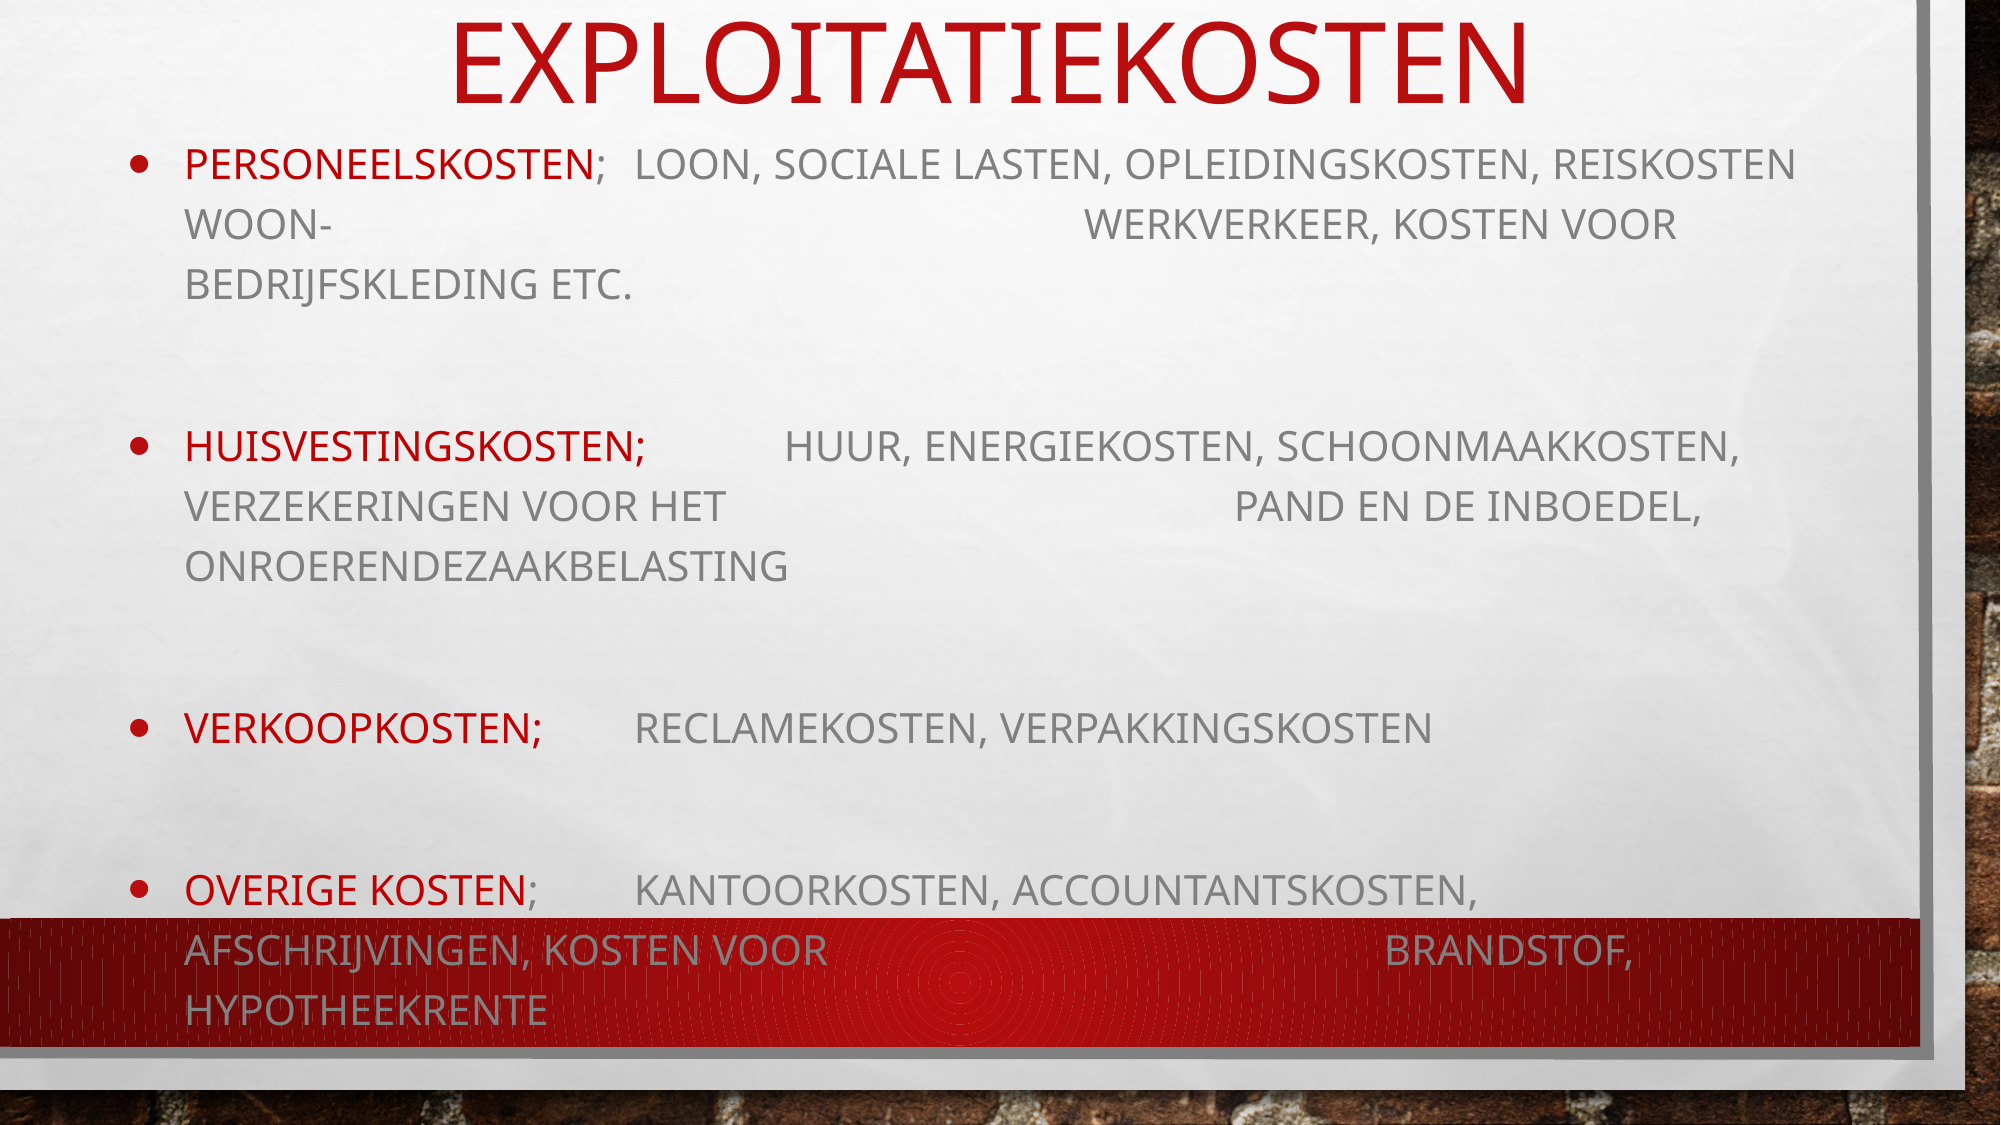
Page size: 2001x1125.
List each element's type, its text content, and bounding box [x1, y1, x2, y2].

picture [0, 0, 2000, 1125]
title Exploitatiekosten [164, 0, 1818, 120]
list Personeelskosten; loon, sociale lasten, opleidingskosten, reiskosten woon- werkverkeer, kosten voor bedrijfskleding etc. Huisvestingskosten; huur, energiekosten, schoonmaakkosten, verzekeringen voor het pand en de inboedel, onroerendezaakbelasting Verkoopkosten; reclamekosten, verpakkingskosten Overige kosten; kantoorkosten, accountantskosten, afschrijvingen, kosten voor brandstof, hypotheekrente [112, 120, 1818, 883]
